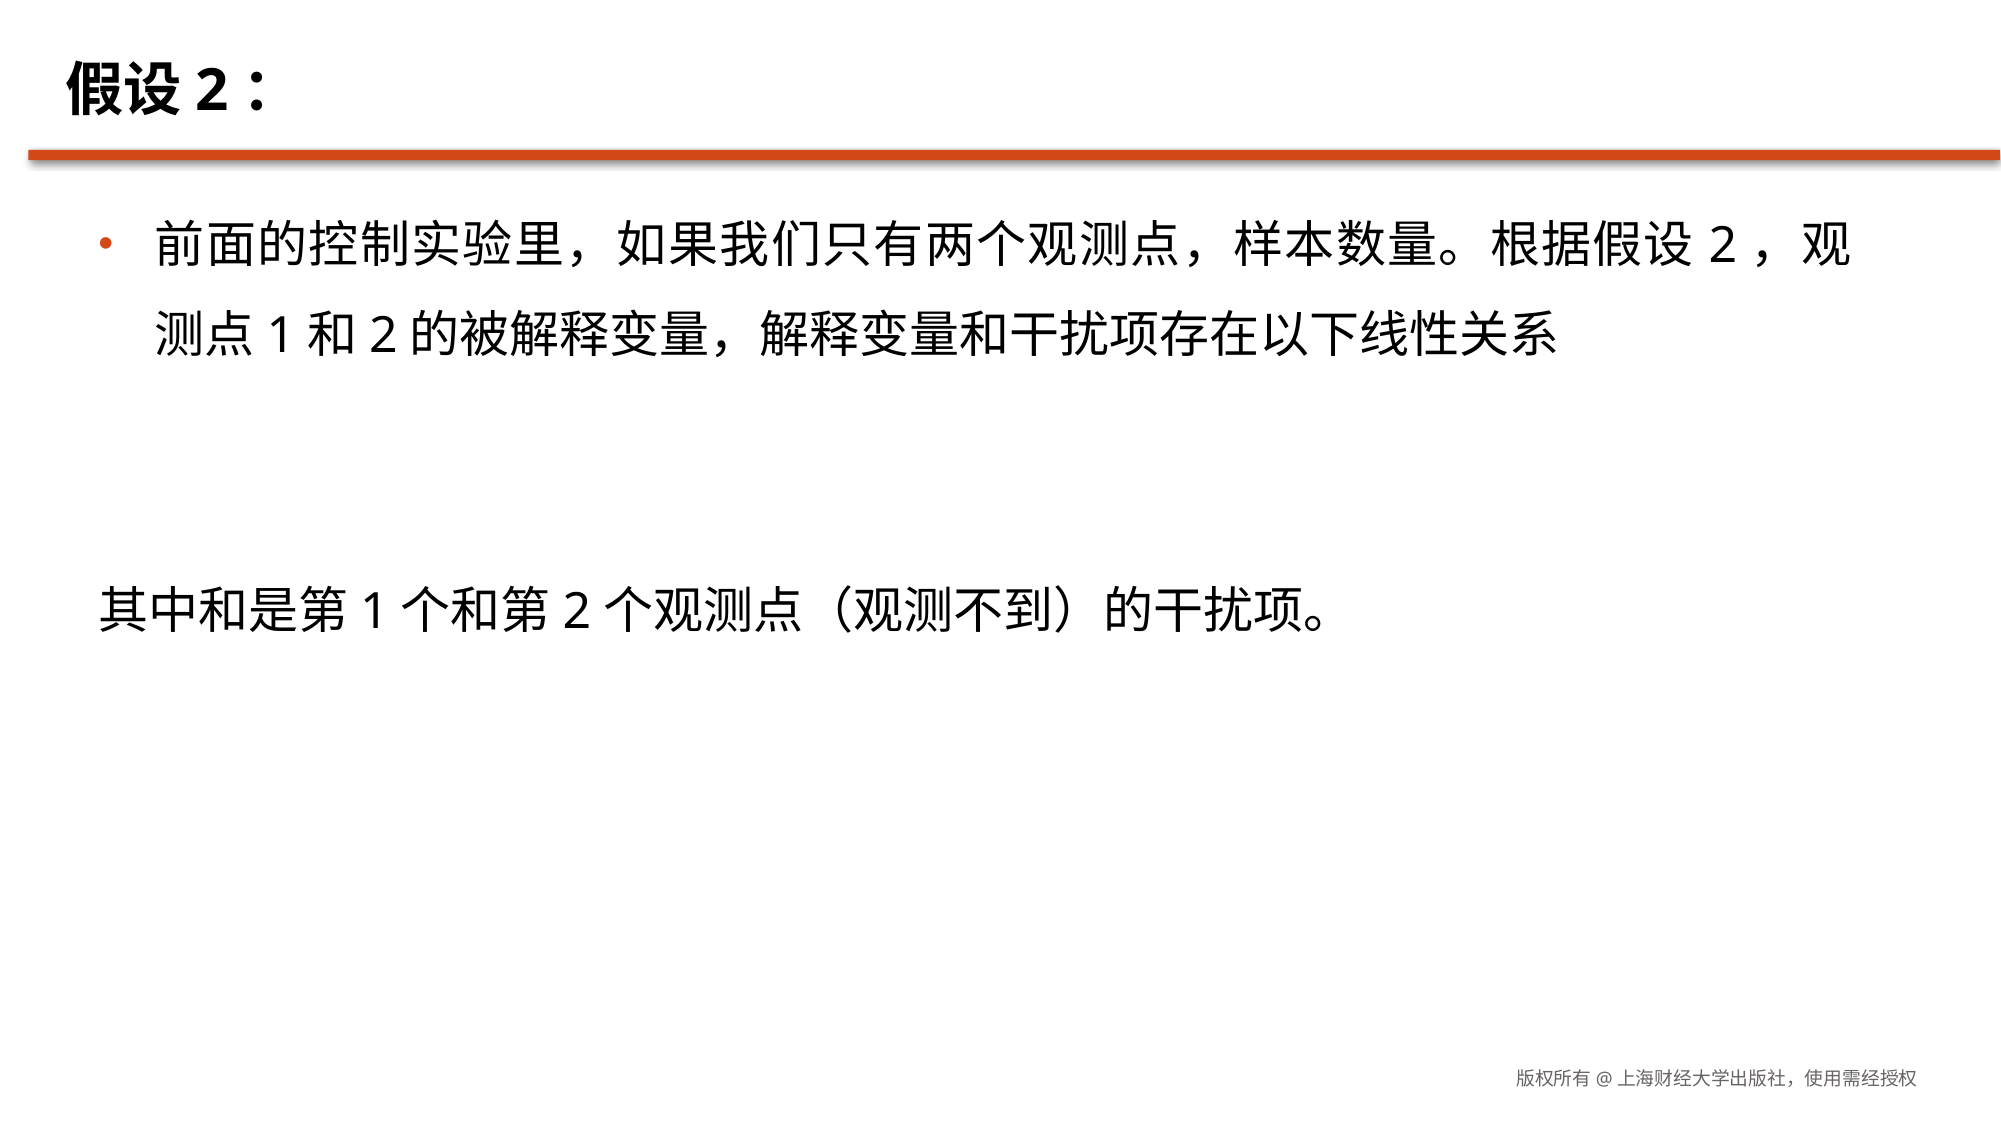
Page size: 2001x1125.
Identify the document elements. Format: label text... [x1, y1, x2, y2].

footer 版权所有@上海财经大学出版社，使用需经授权 [1483, 1046, 1950, 1109]
